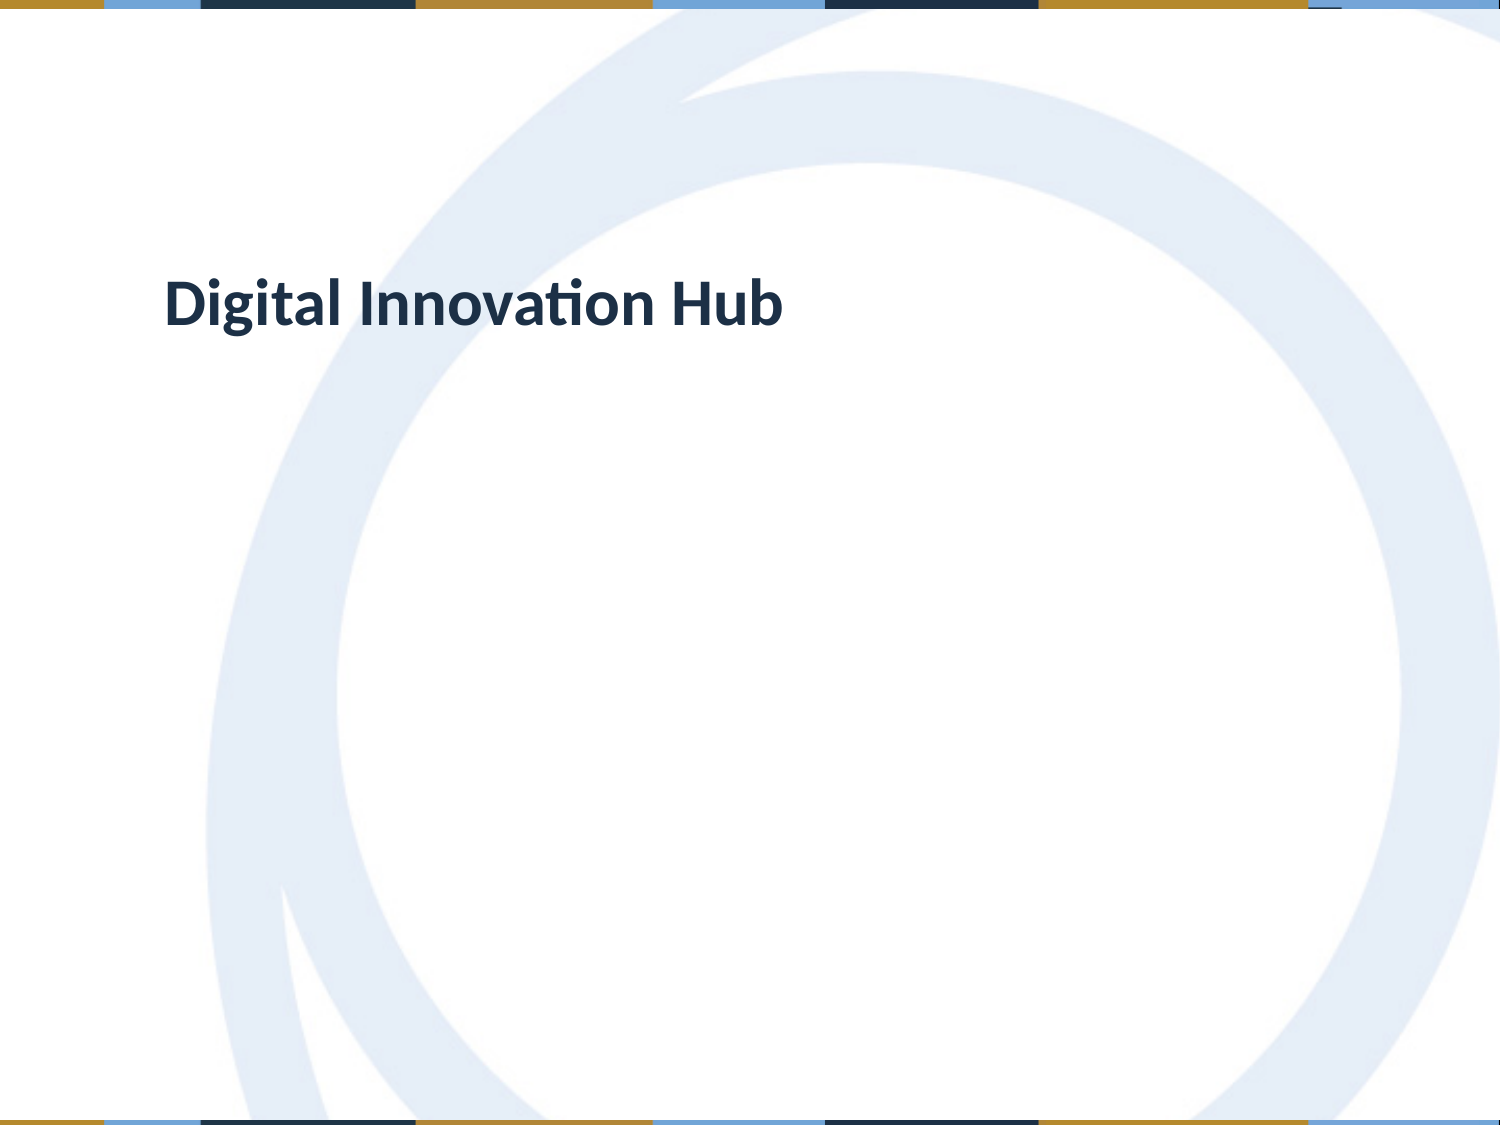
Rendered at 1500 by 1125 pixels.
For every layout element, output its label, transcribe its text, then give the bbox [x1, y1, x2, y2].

list Digital Innovation Hub [112, 243, 1282, 340]
picture [0, 0, 1500, 1125]
